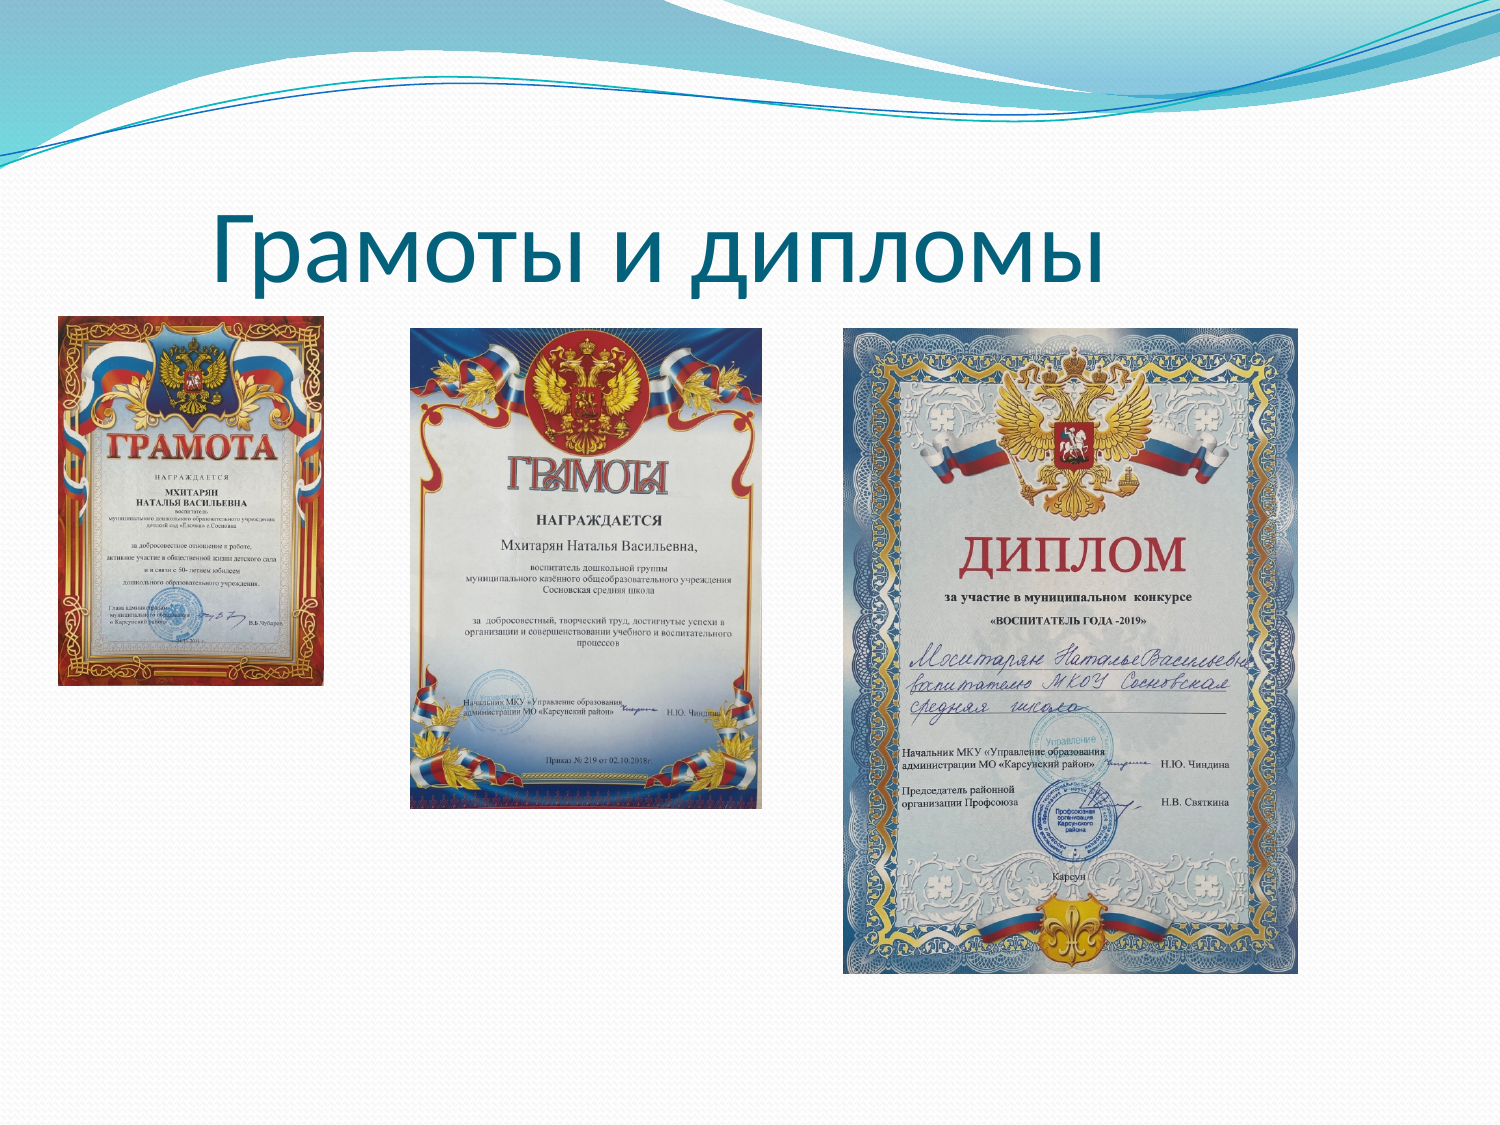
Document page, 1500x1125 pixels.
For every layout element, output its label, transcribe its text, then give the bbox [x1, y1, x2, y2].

picture [843, 327, 1298, 975]
picture [409, 327, 762, 809]
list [58, 316, 324, 687]
title Грамоты и дипломы [210, 115, 1425, 303]
